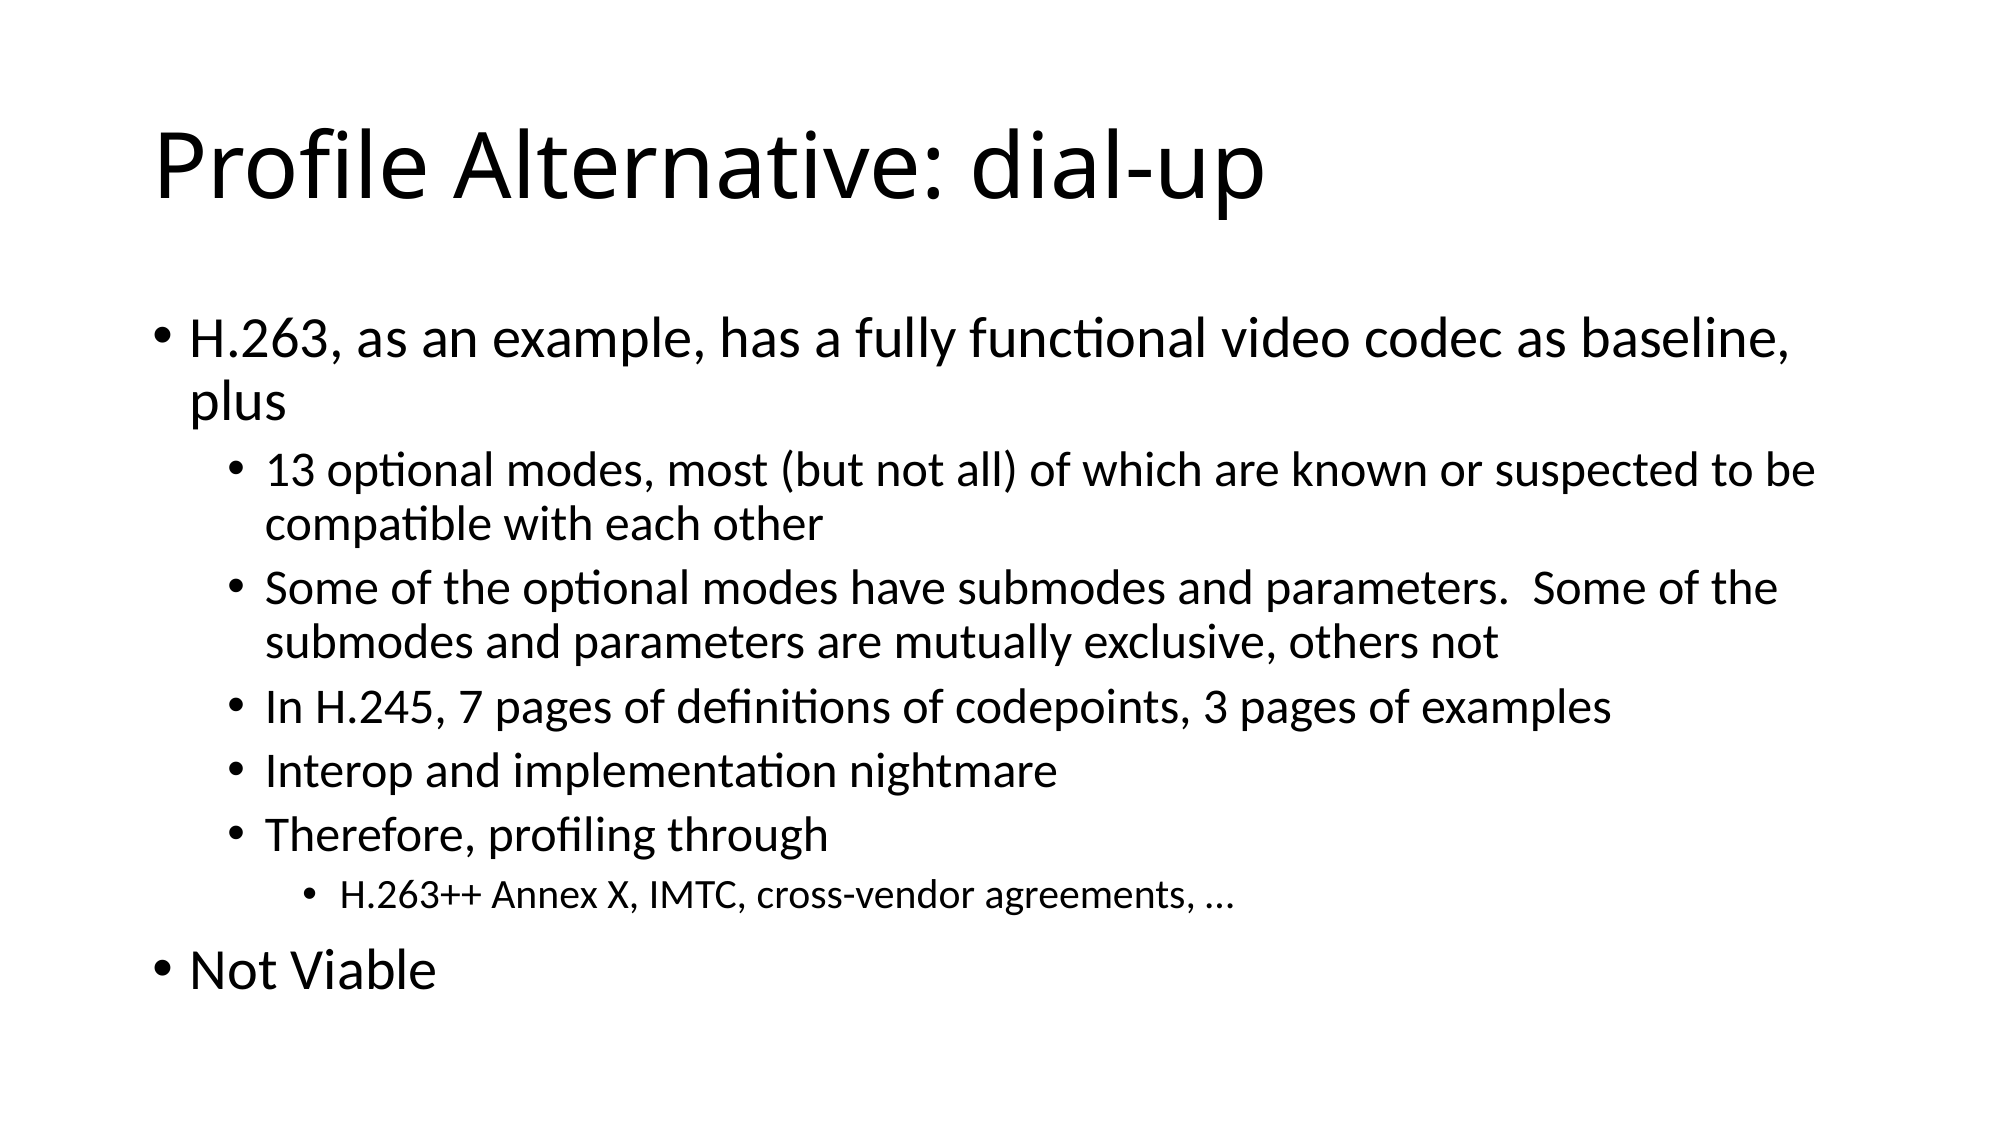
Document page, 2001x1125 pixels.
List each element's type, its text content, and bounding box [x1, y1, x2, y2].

list H.263, as an example, has a fully functional video codec as baseline, plus 13 optional modes, most (but not all) of which are known or suspected to be compatible with each other Some of the optional modes have submodes and parameters. Some of the submodes and parameters are mutually exclusive, others not In H.245, 7 pages of definitions of codepoints, 3 pages of examples Interop and implementation nightmare Therefore, profiling through H.263++ Annex X, IMTC, cross-vendor agreements, … Not Viable [137, 299, 1863, 1014]
title Profile Alternative: dial-up [137, 59, 1863, 278]
